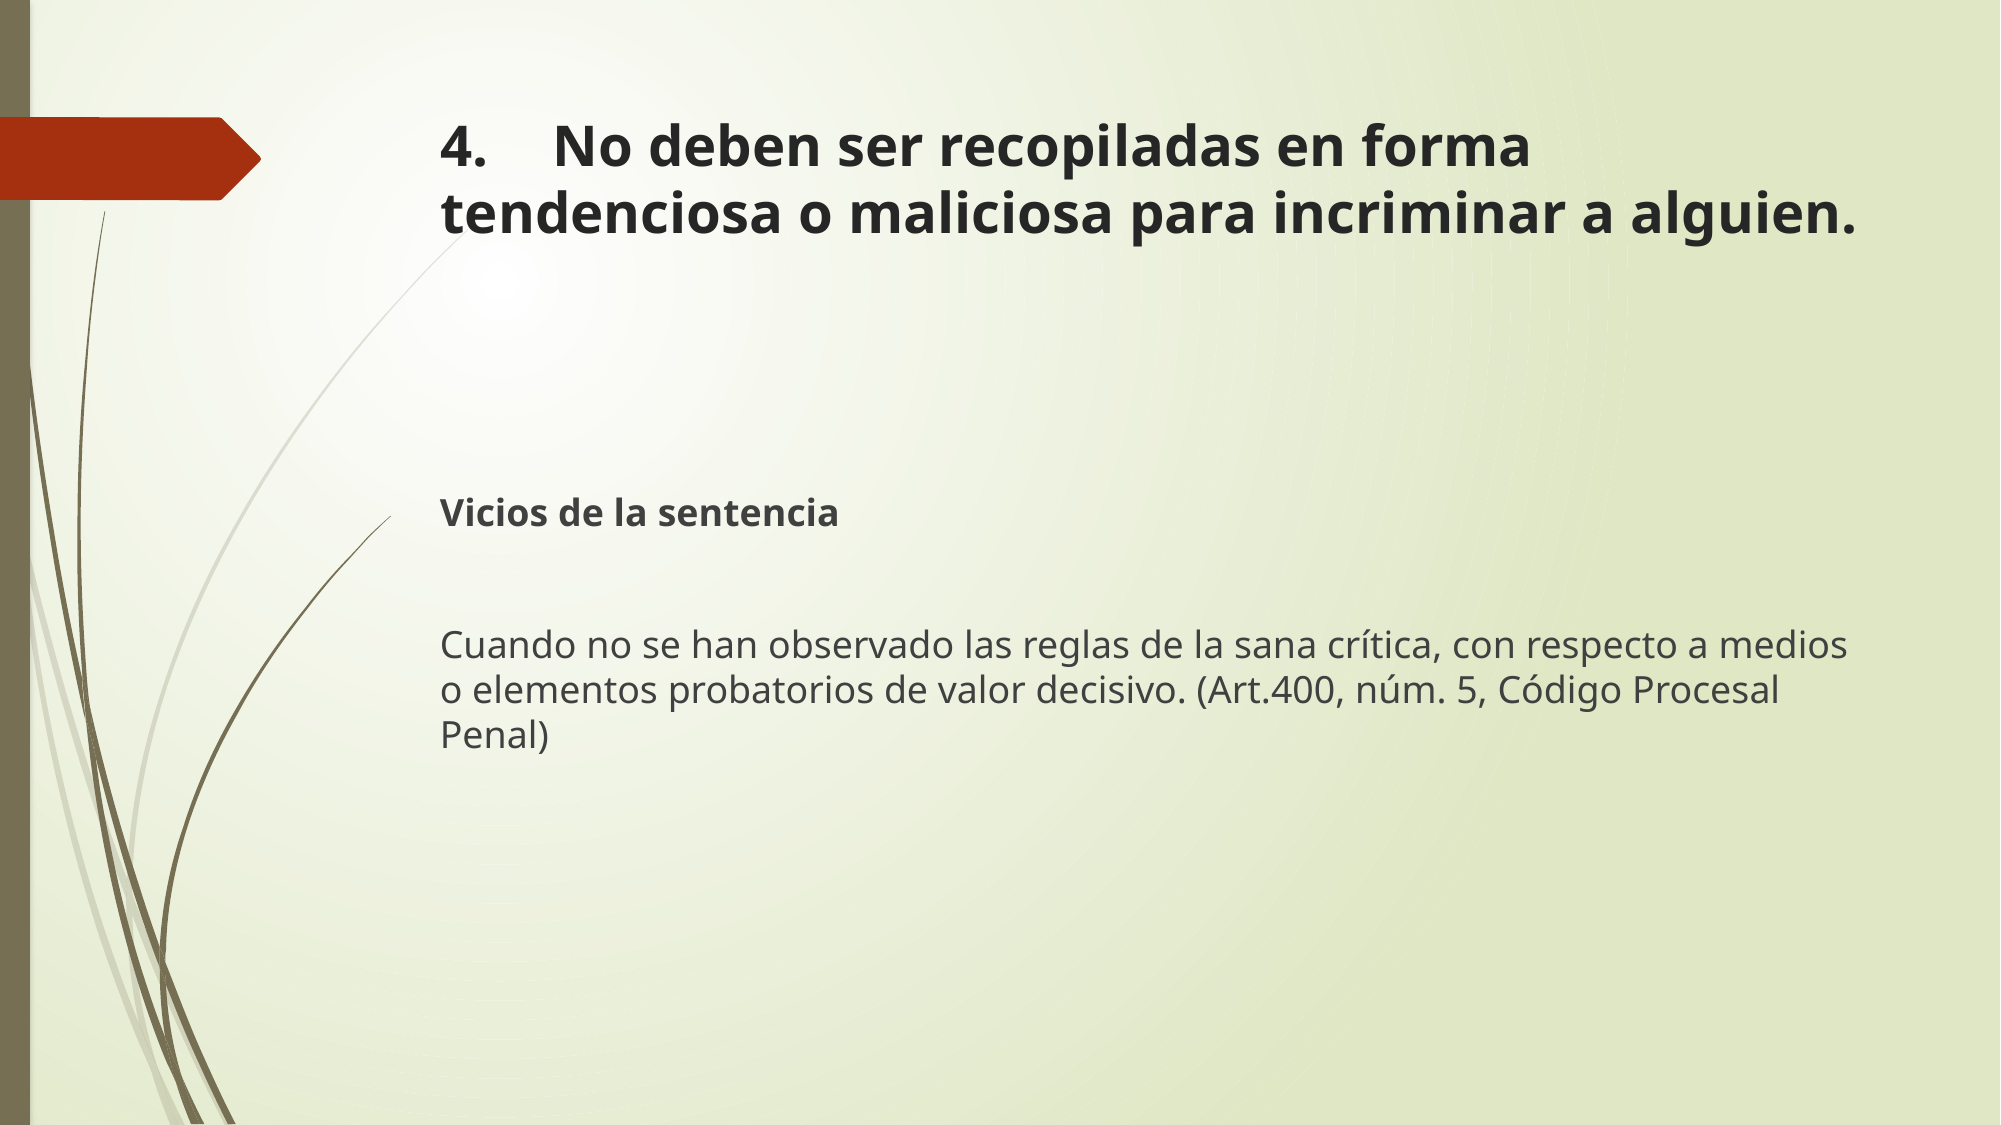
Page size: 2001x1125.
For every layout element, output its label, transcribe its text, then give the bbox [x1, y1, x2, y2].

list Vicios de la sentencia Cuando no se han observado las reglas de la sana crítica, con respecto a medios o elementos probatorios de valor decisivo. (Art.400, núm. 5, Código Procesal Penal) [424, 350, 1888, 970]
title 4. No deben ser recopiladas en forma tendenciosa o maliciosa para incriminar a alguien. [425, 102, 1888, 313]
